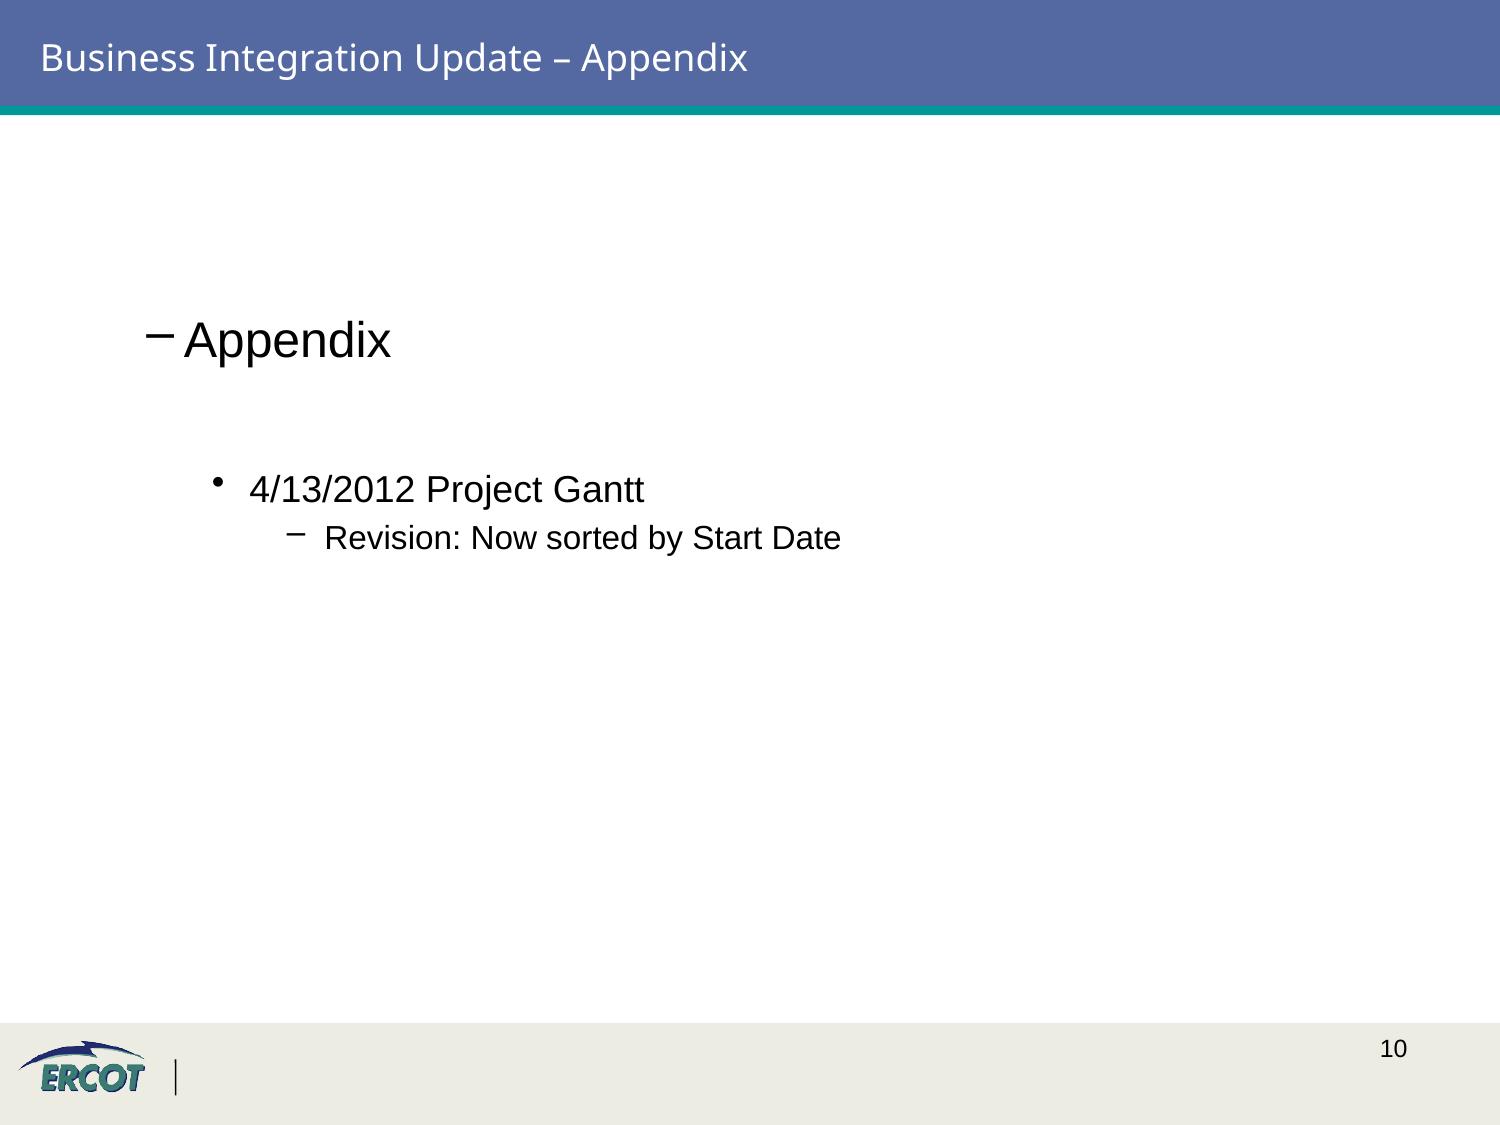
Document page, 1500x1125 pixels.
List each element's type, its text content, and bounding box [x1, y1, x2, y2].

title Business Integration Update – Appendix [24, 0, 1013, 113]
picture [10, 1031, 151, 1111]
list Appendix 4/13/2012 Project Gantt Revision: Now sorted by Start Date [74, 299, 1426, 1001]
